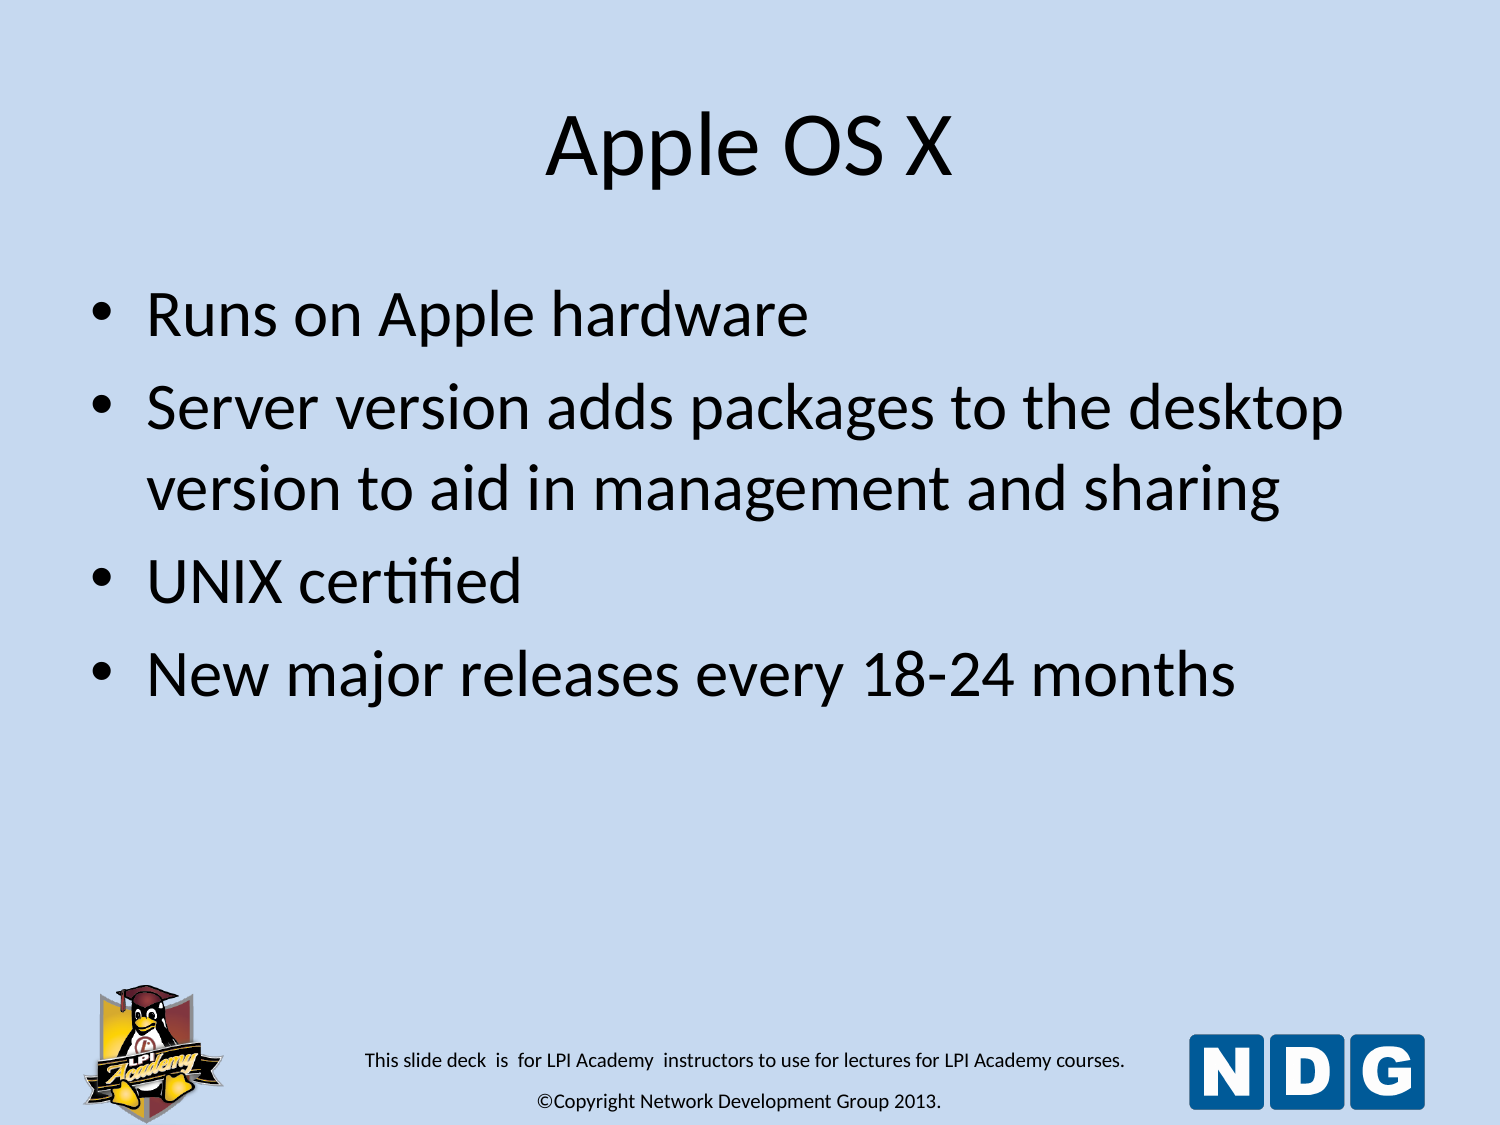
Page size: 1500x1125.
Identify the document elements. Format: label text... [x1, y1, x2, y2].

title Apple OS X [75, 45, 1425, 233]
list Runs on Apple hardware Server version adds packages to the desktop version to aid in management and sharing UNIX certified New major releases every 18-24 months [75, 262, 1425, 1005]
picture [1189, 1034, 1425, 1110]
picture [75, 1005, 229, 1125]
